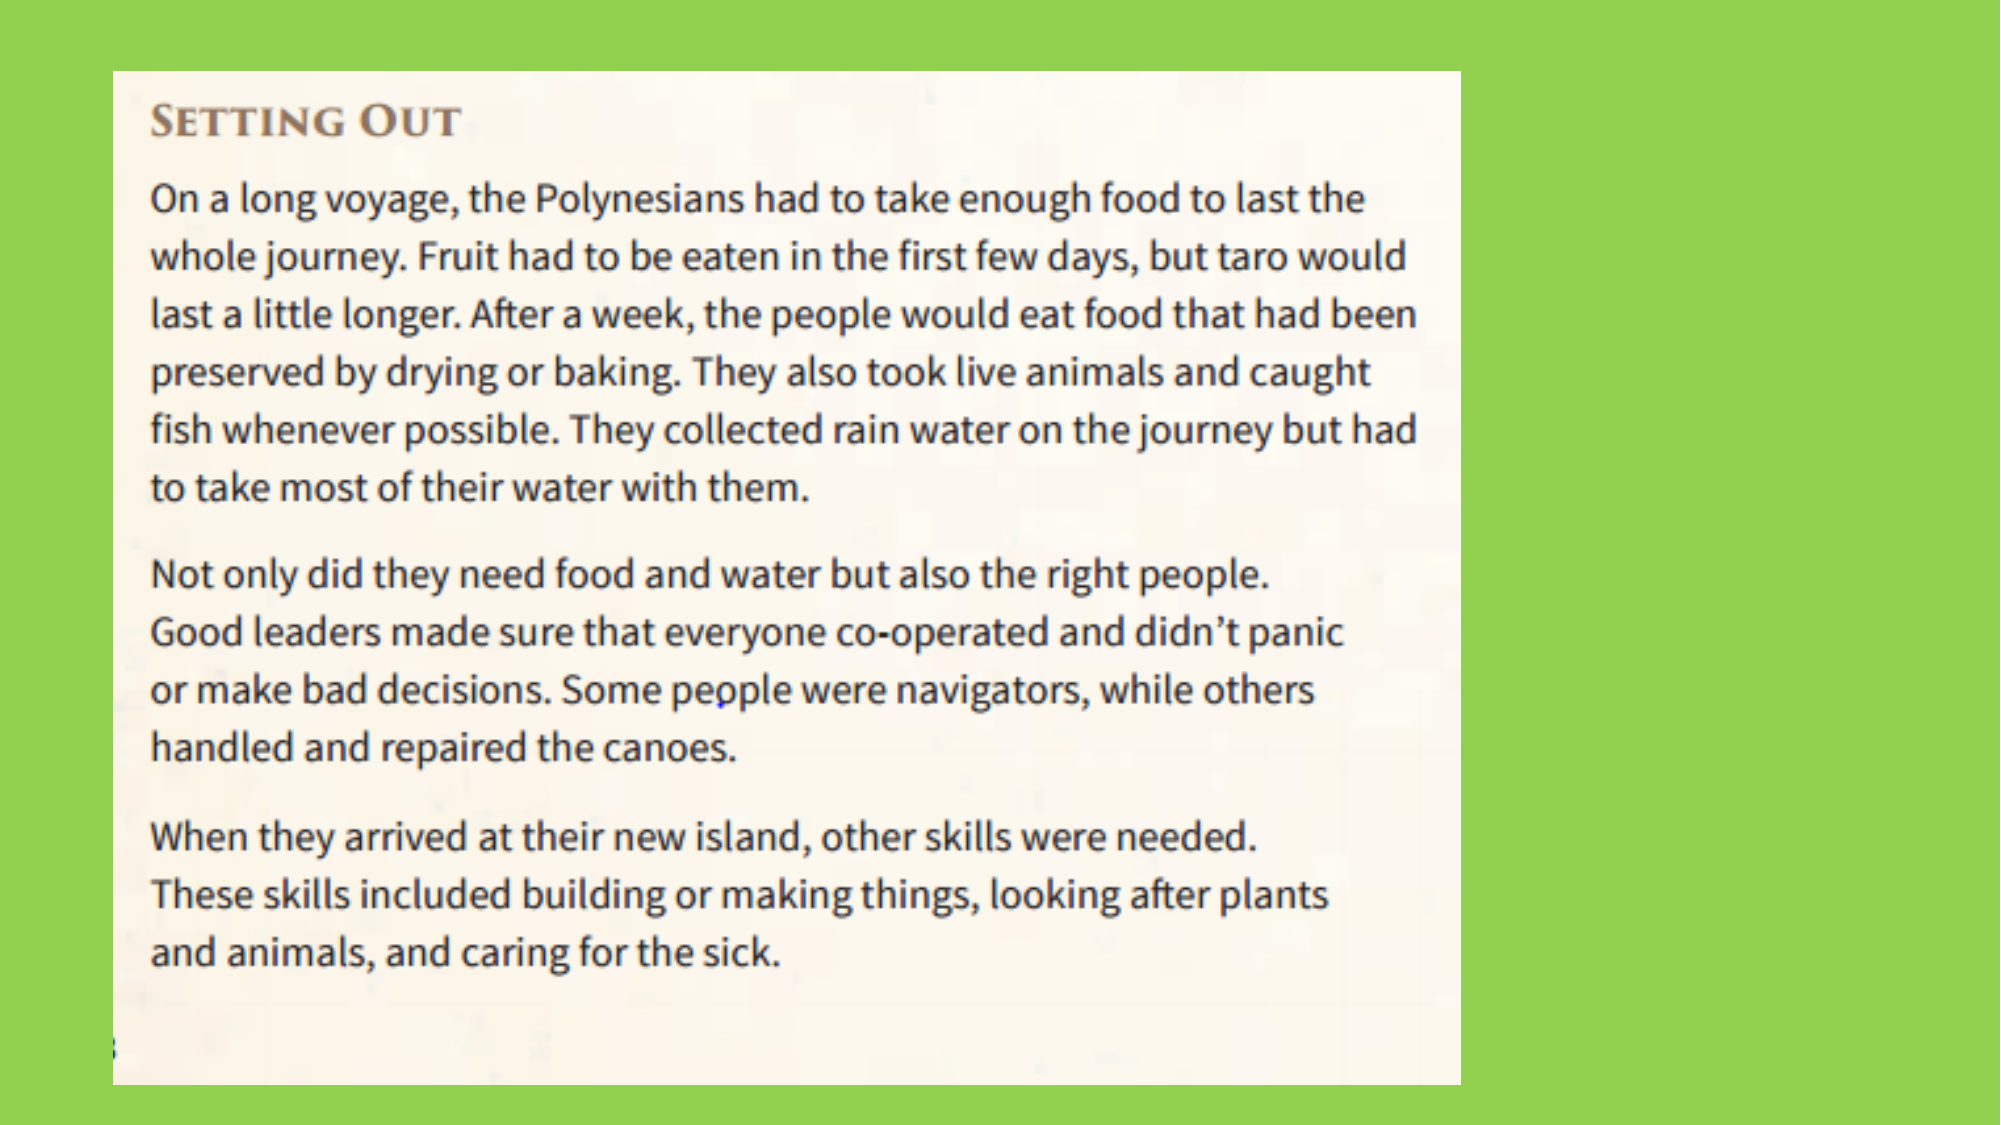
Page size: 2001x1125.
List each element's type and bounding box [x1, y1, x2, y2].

picture [113, 71, 1461, 1085]
